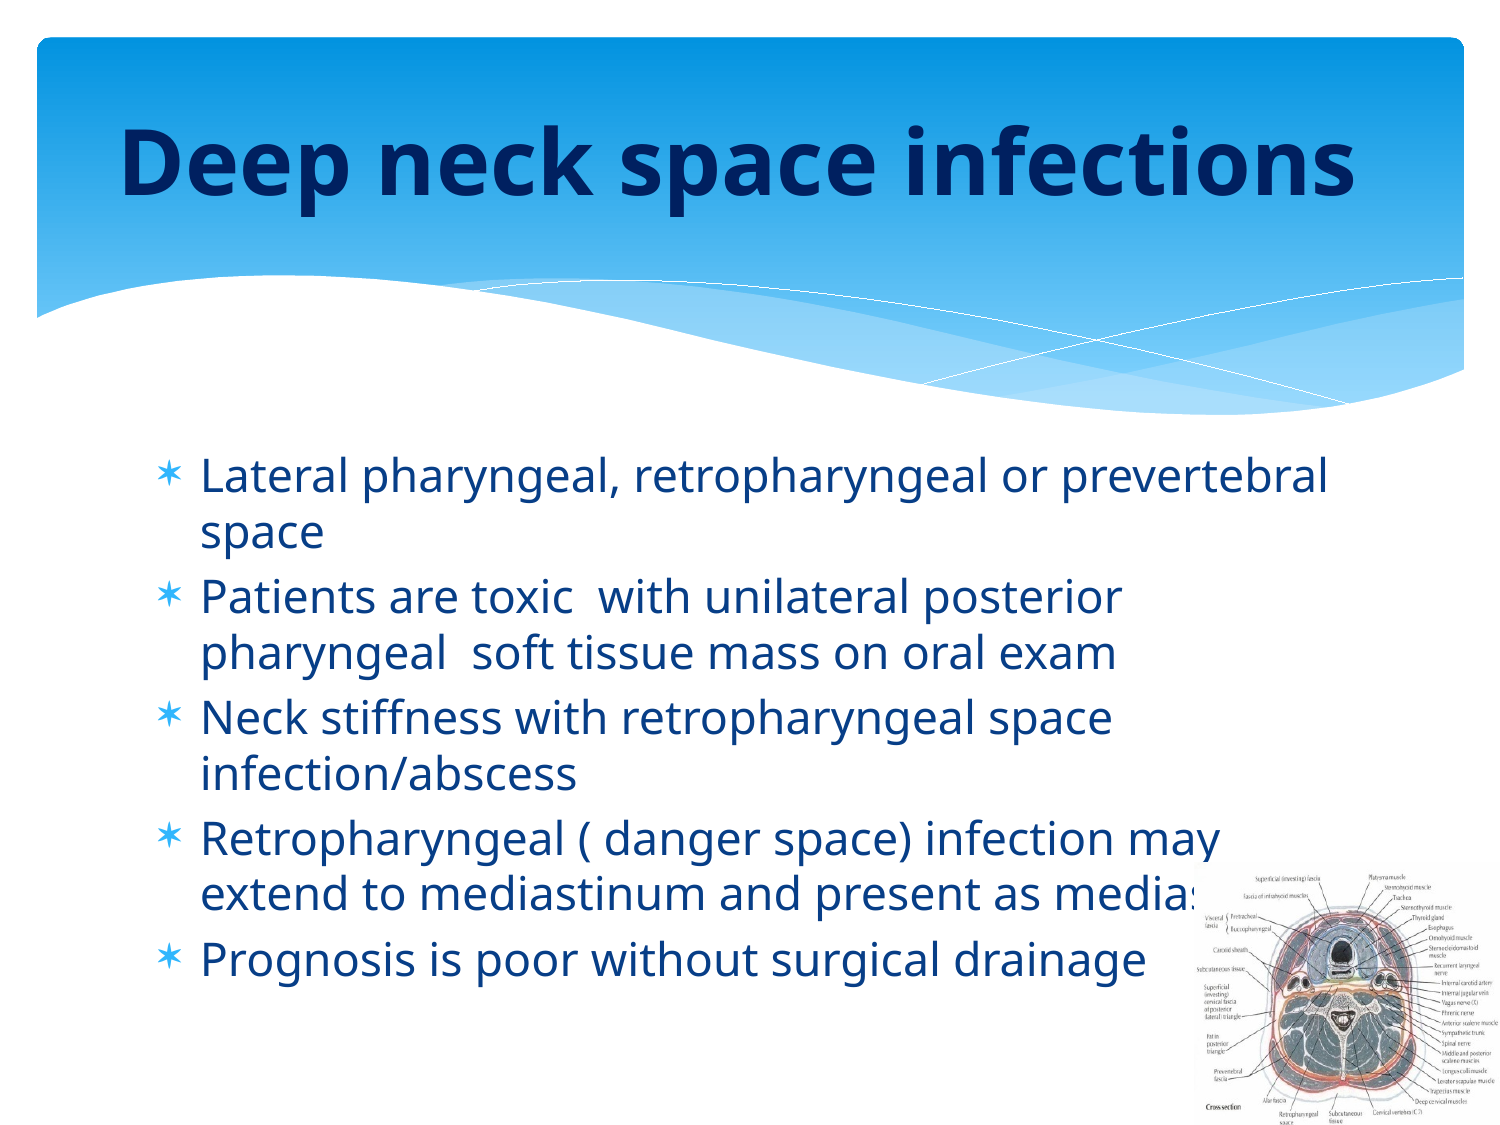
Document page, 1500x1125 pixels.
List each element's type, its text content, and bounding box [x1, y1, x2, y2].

list Lateral pharyngeal, retropharyngeal or prevertebral space Patients are toxic with unilateral posterior pharyngeal soft tissue mass on oral exam Neck stiffness with retropharyngeal space infection/abscess Retropharyngeal ( danger space) infection may extend to mediastinum and present as mediastinitis Prognosis is poor without surgical drainage [143, 438, 1359, 1005]
picture [1193, 862, 1500, 1125]
title Deep neck space infections [75, 55, 1425, 261]
